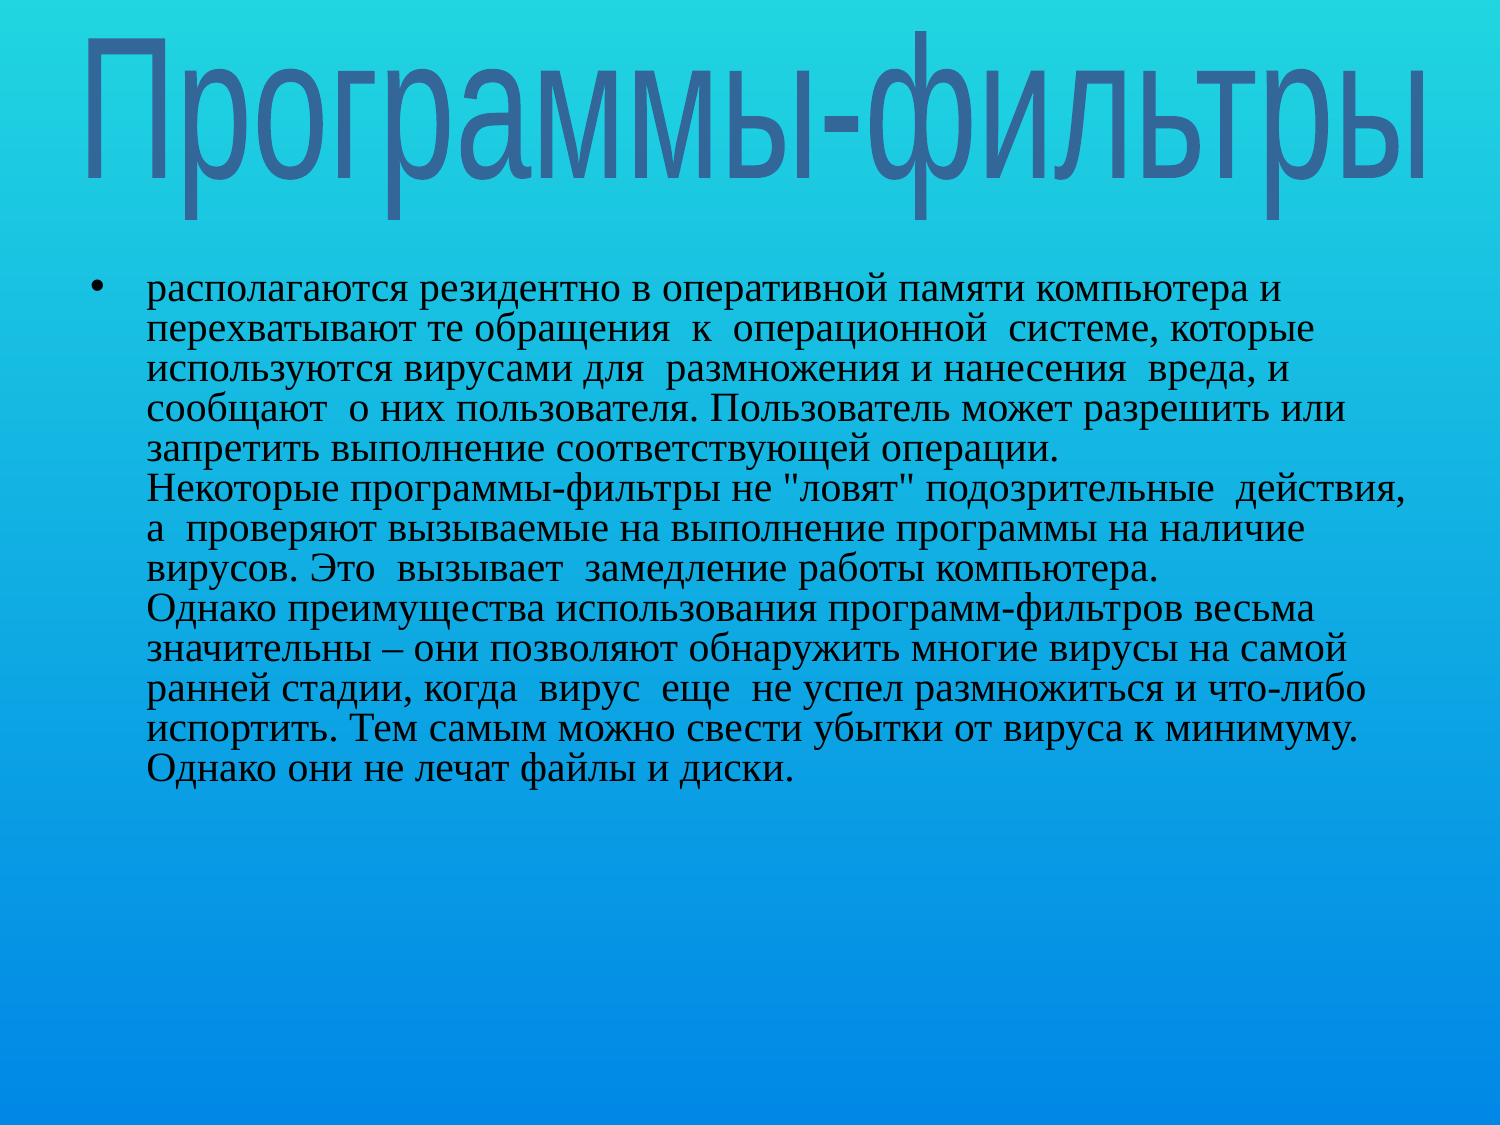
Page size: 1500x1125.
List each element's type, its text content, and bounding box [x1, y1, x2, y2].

list располагаются резидентно в оперативной памяти компьютера и перехватывают те обращения к операционной системе, которые используются вирусами для размножения и нанесения вреда, и сообщают о них пользователя. Пользователь может разрешить или запретить выполнение соответствующей операции. Некоторые программы-фильтры не "ловят" подозрительные действия, а проверяют вызываемые на выполнение программы на наличие вирусов. Это вызывает замедление работы компьютера. Однако преимущества использования программ-фильтров весьма значительны – они позволяют обнаружить многие вирусы на самой ранней стадии, когда вирус еще не успел размножиться и что-либо испортить. Тем самым можно свести убытки от вируса к минимуму. Однако они не лечат файлы и диски. [75, 262, 1425, 1005]
